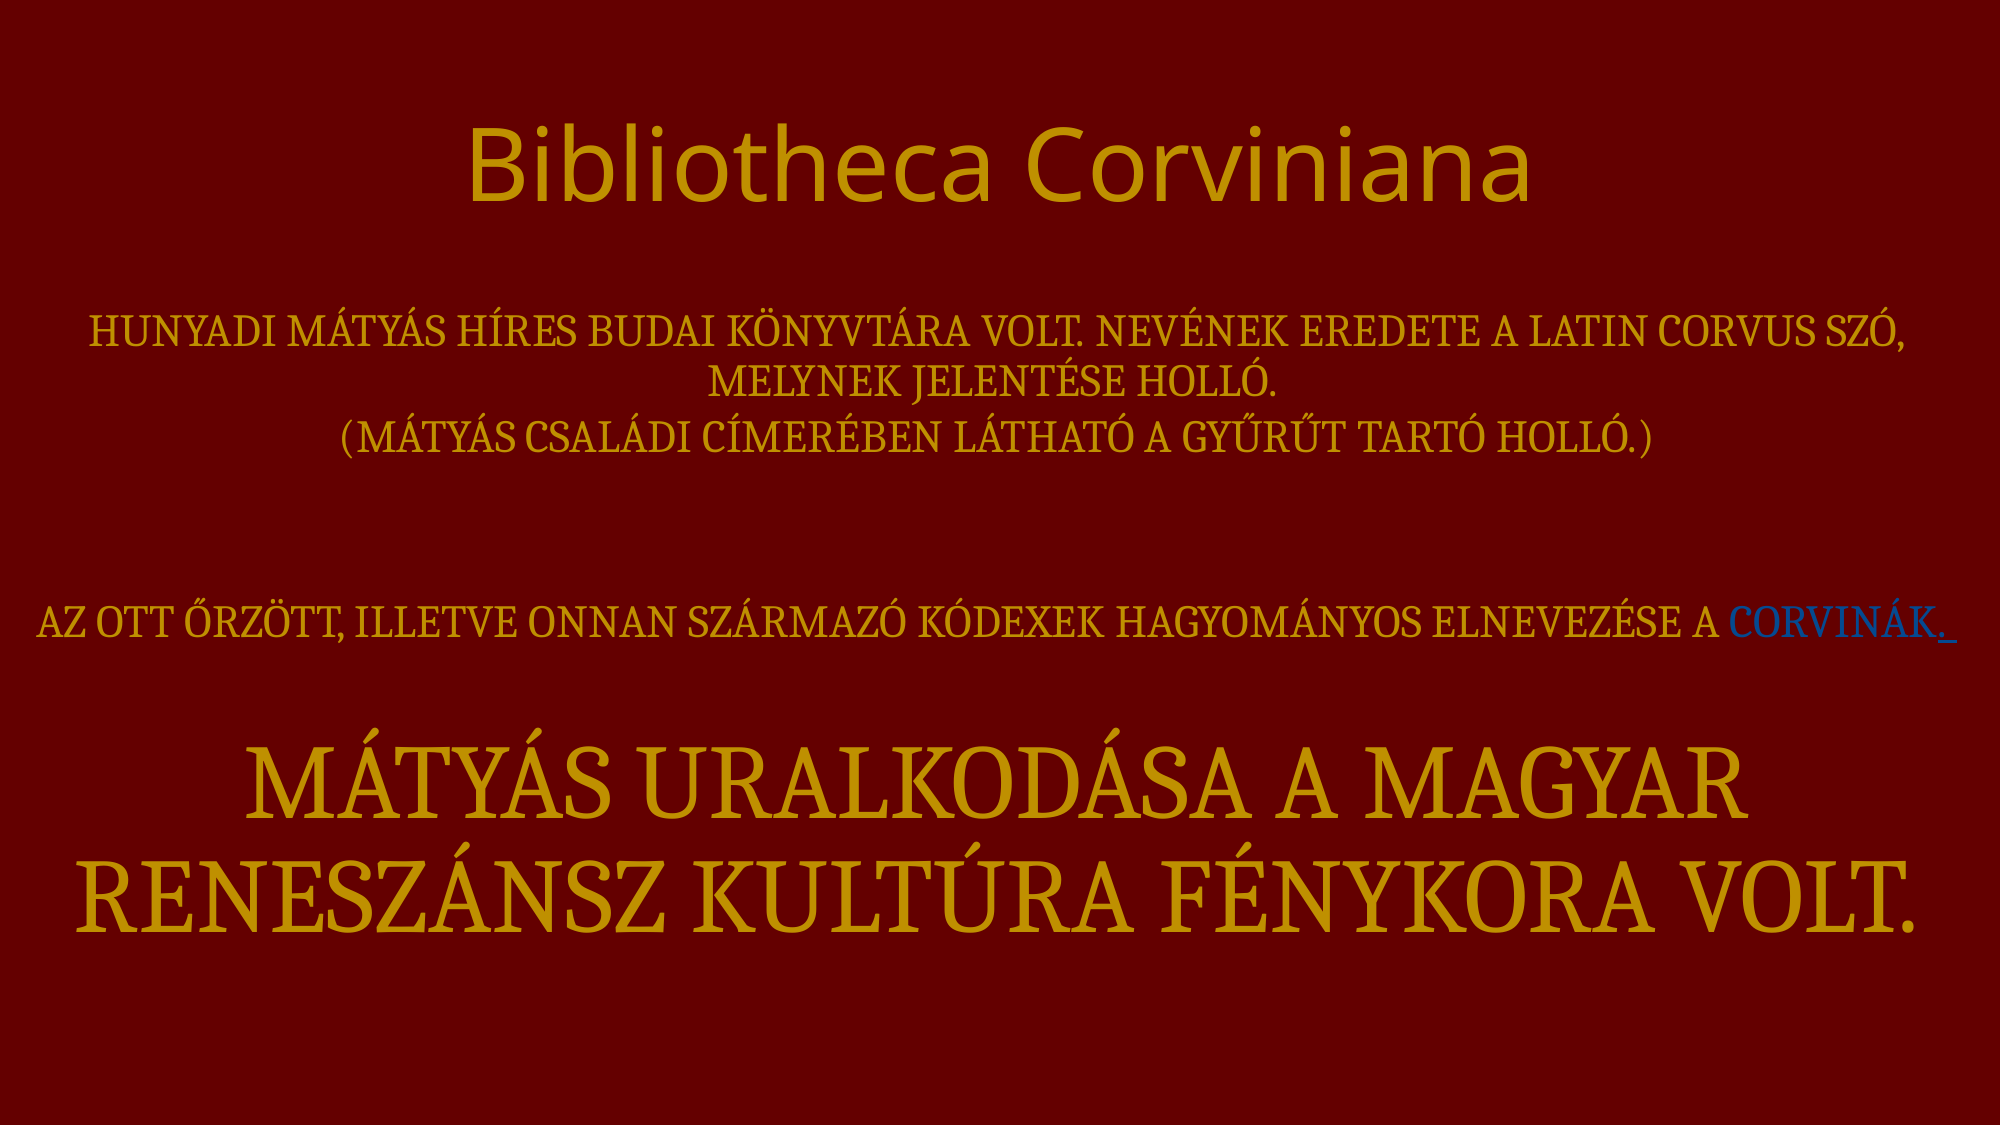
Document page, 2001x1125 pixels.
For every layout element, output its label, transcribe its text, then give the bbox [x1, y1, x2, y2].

list Hunyadi Mátyás híres budai könyvtára volt. Nevének eredete a latin corvus szó, melynek jelentése holló. (Mátyás családi címerében látható a gyűrűt tartó holló.) Az ott őrzött, illetve onnan származó kódexek hagyományos elnevezése a Corvinák. Mátyás Uralkodása a magyar reneszánsz kultúra fénykora volt. [16, 299, 1978, 1014]
title Bibliotheca Corviniana [137, 59, 1863, 278]
